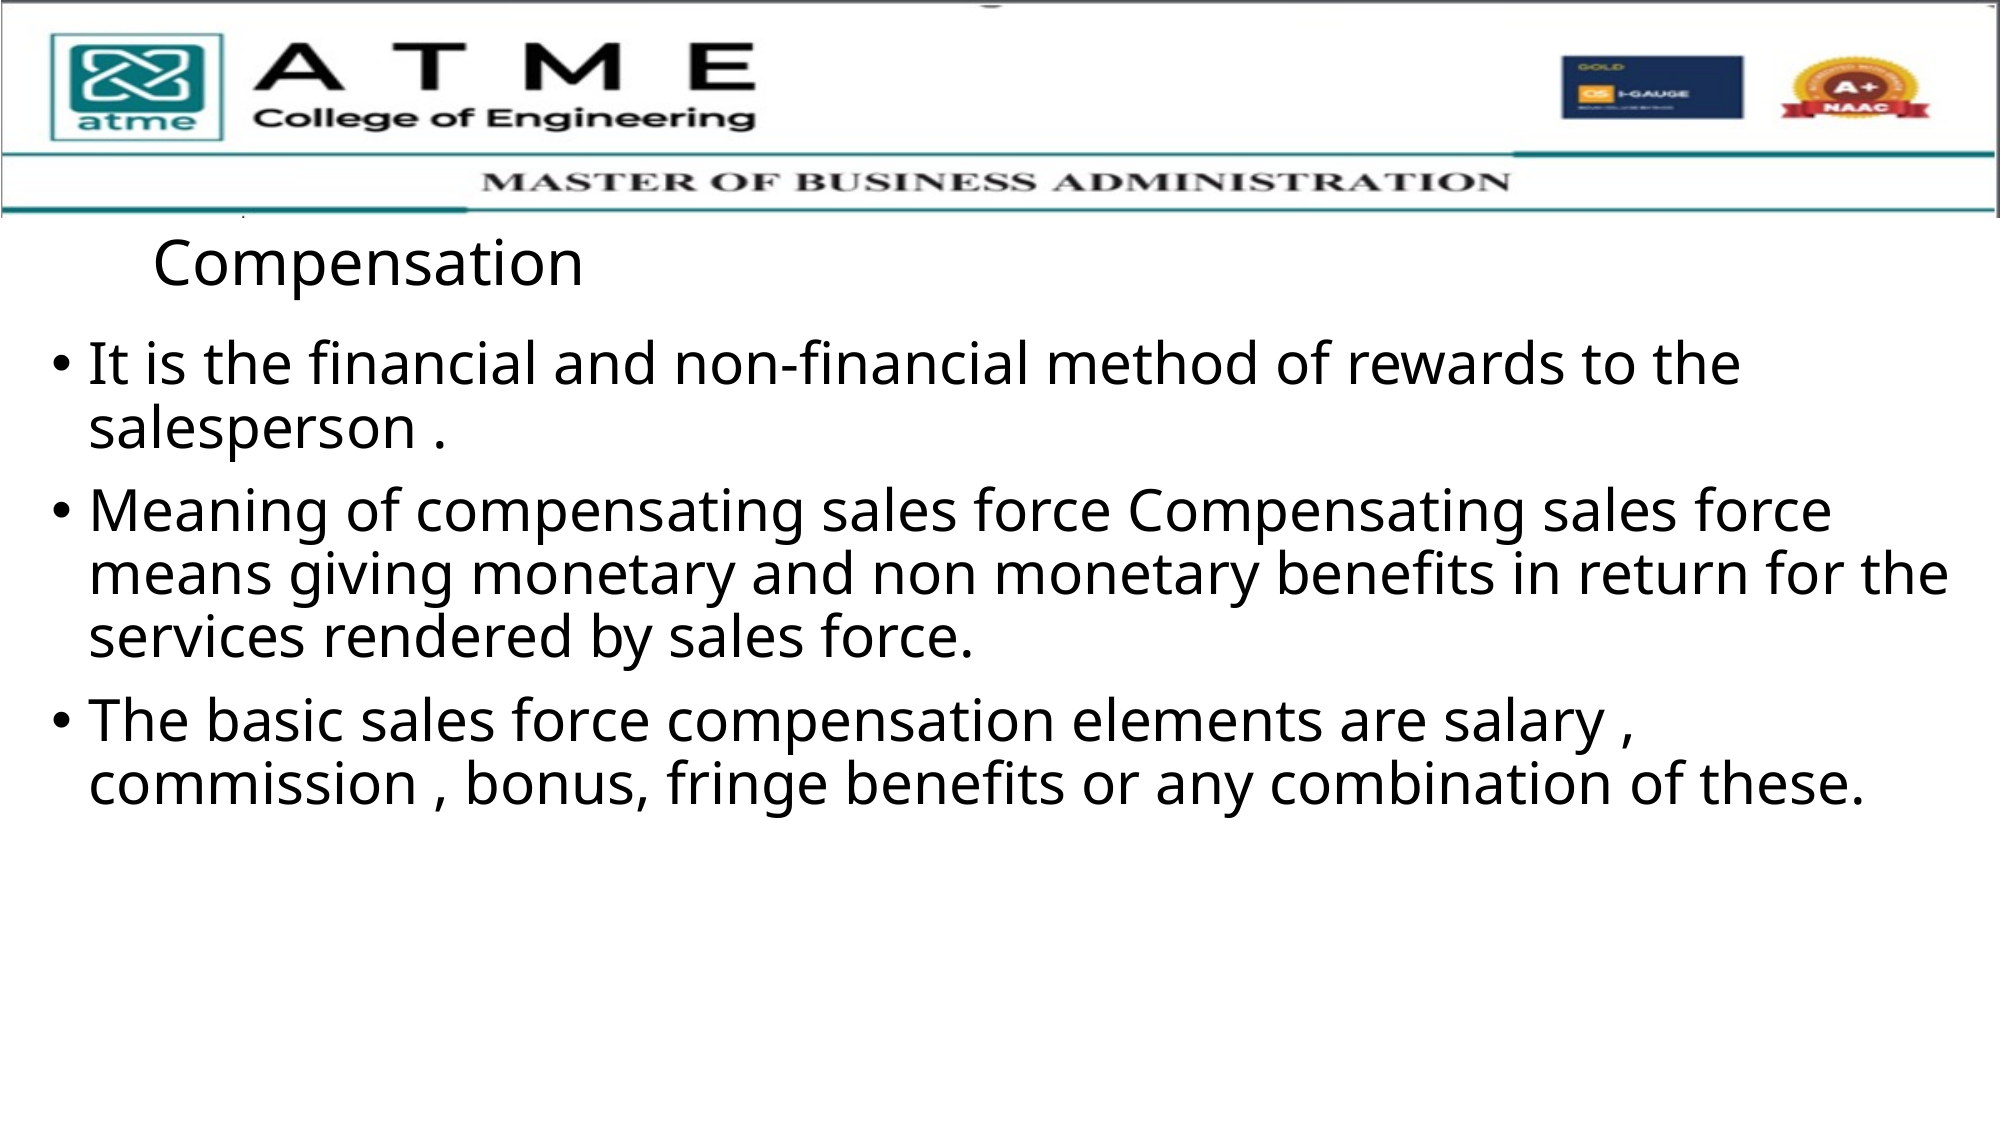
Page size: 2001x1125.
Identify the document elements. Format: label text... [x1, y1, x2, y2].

picture [1, 0, 2000, 218]
title Compensation [137, 222, 1863, 307]
list It is the financial and non-financial method of rewards to the salesperson . Meaning of compensating sales force Compensating sales force means giving monetary and non monetary benefits in return for the services rendered by sales force. The basic sales force compensation elements are salary , commission , bonus, fringe benefits or any combination of these. [36, 327, 1980, 1091]
